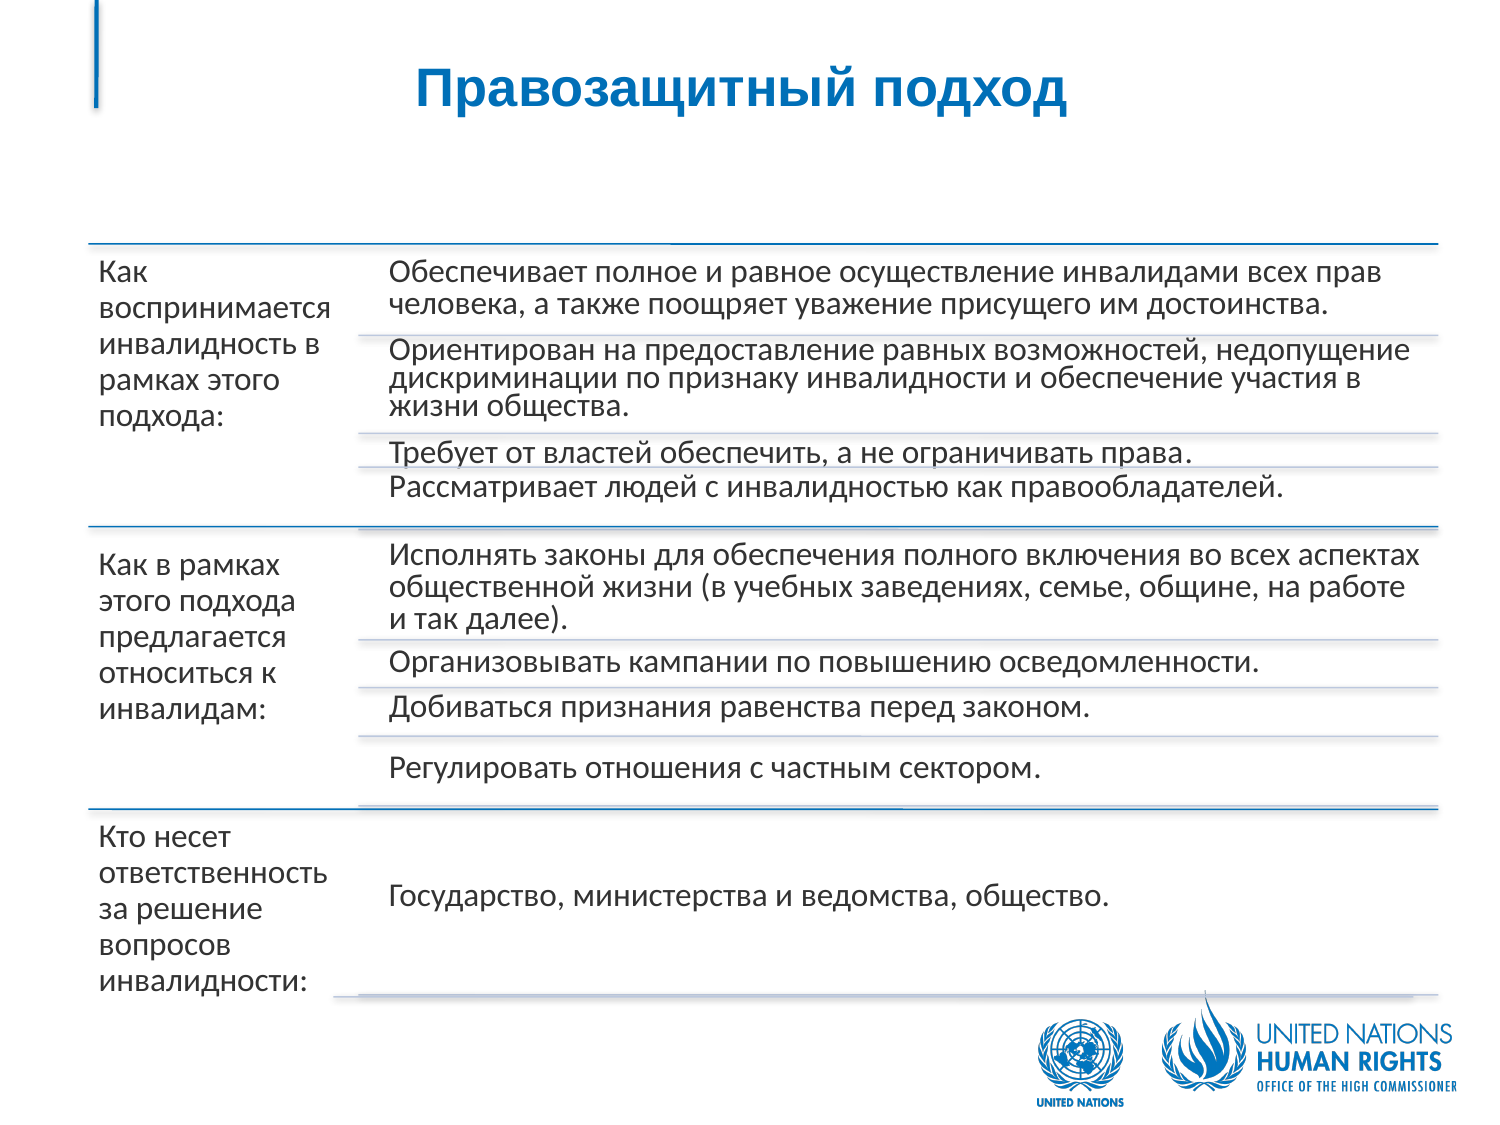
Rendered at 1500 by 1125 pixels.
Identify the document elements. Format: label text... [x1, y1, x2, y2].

picture [1037, 990, 1457, 1107]
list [88, 243, 1439, 1093]
title Правозащитный подход [121, 45, 1363, 224]
